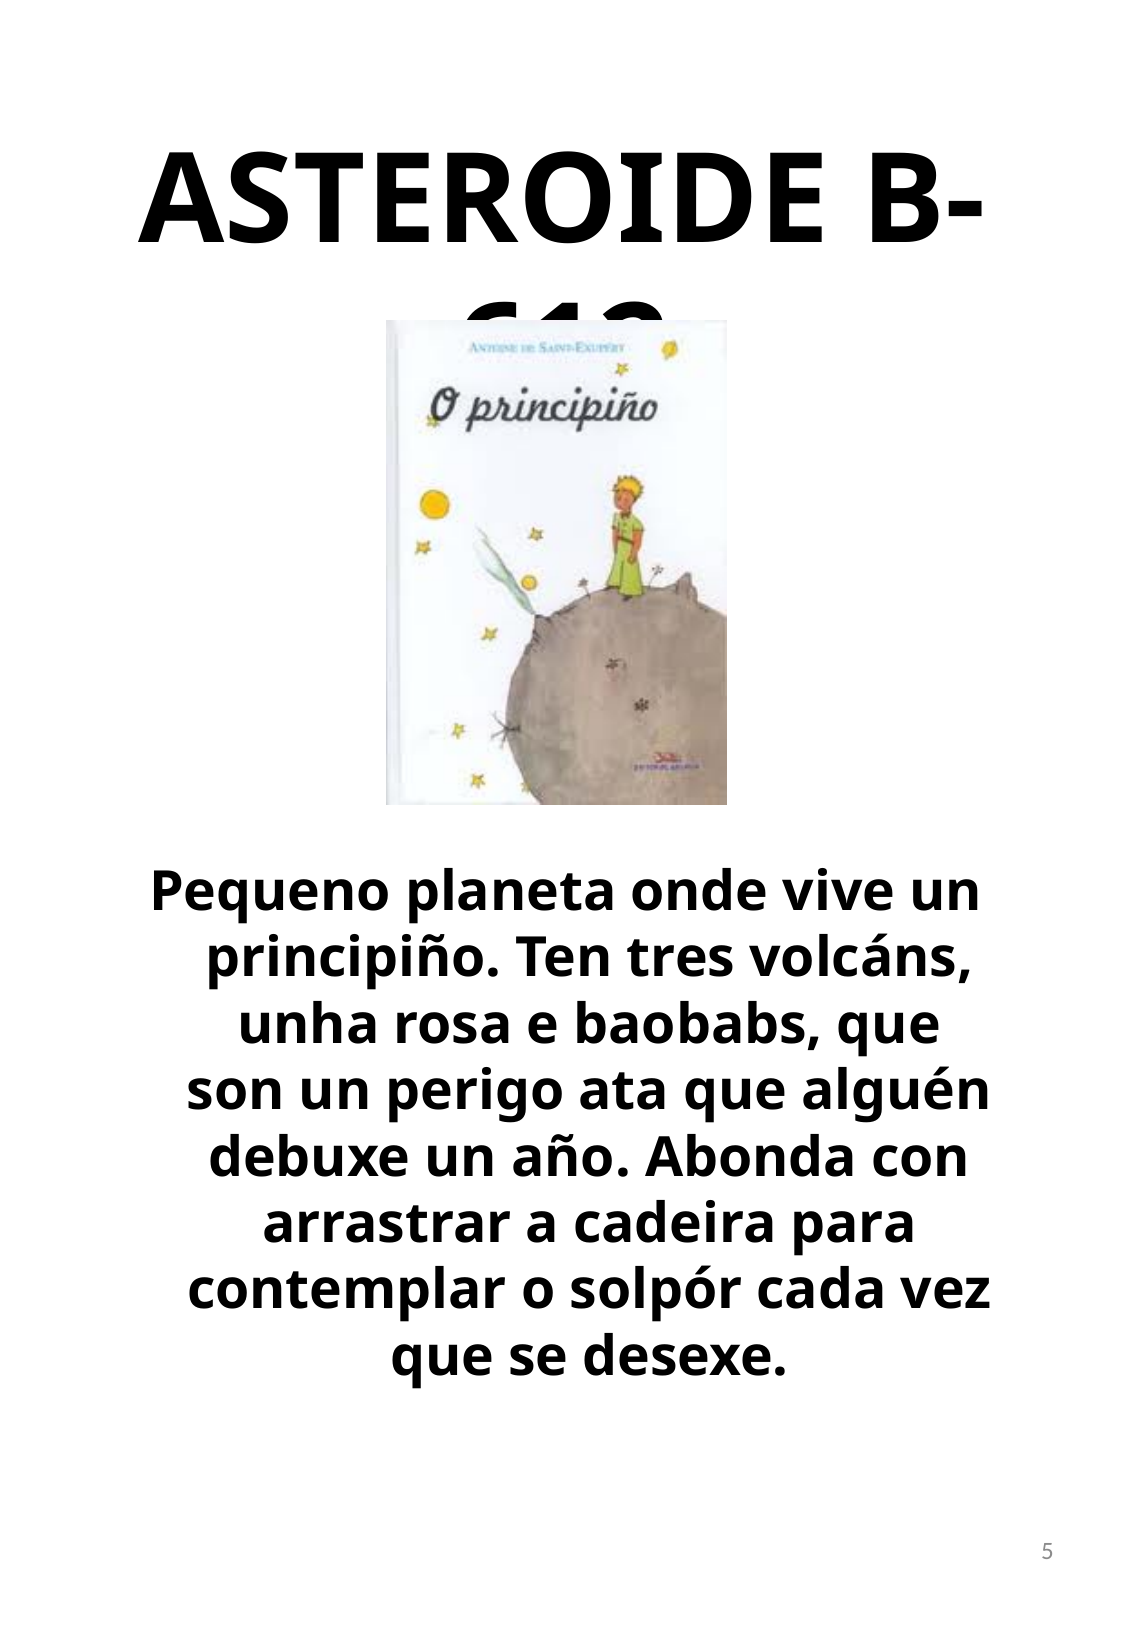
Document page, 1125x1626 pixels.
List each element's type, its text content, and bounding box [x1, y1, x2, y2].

slide_number 5 [806, 1506, 1069, 1593]
title ASTEROIDE B-612 [58, 167, 1067, 368]
picture [386, 319, 727, 805]
text_box Pequeno planeta onde vive un principiño. Ten tres volcáns, unha rosa e baobabs, que son un perigo ata que alguén debuxe un año. Abonda con arrastrar a cadeira para contemplar o solpór cada vez que se desexe. [124, 847, 1008, 1458]
